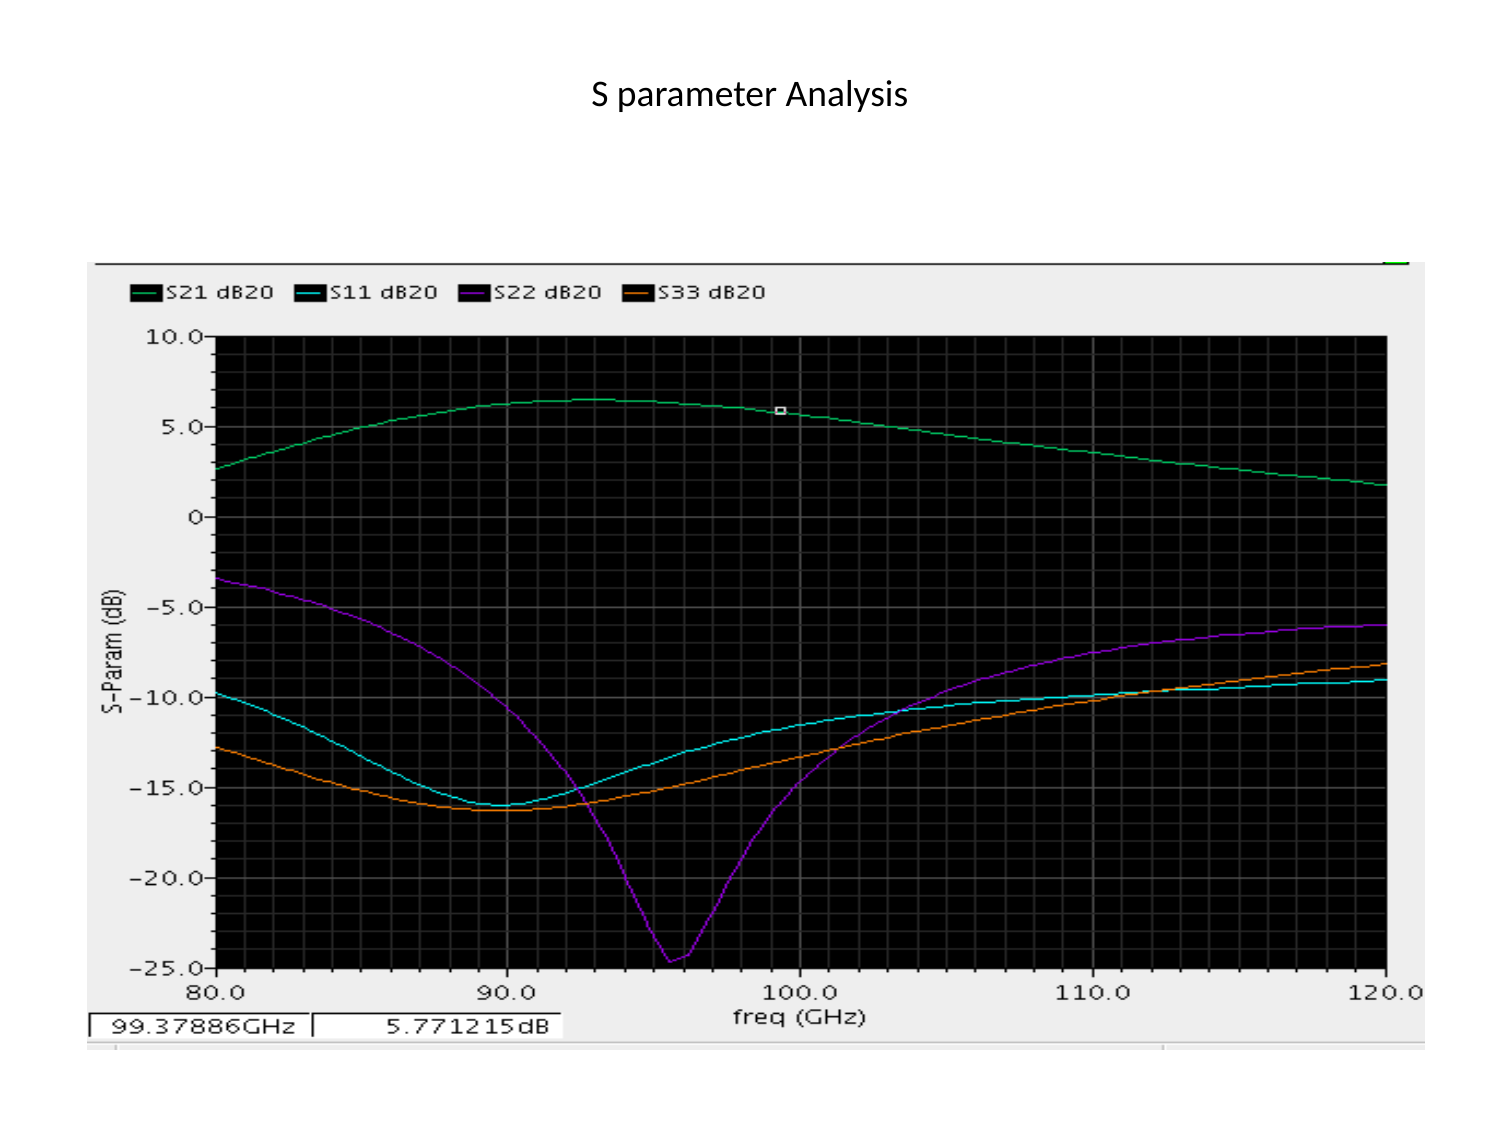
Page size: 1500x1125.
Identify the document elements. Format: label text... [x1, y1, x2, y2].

picture [87, 262, 1426, 1051]
title S parameter Analysis [75, 45, 1425, 138]
